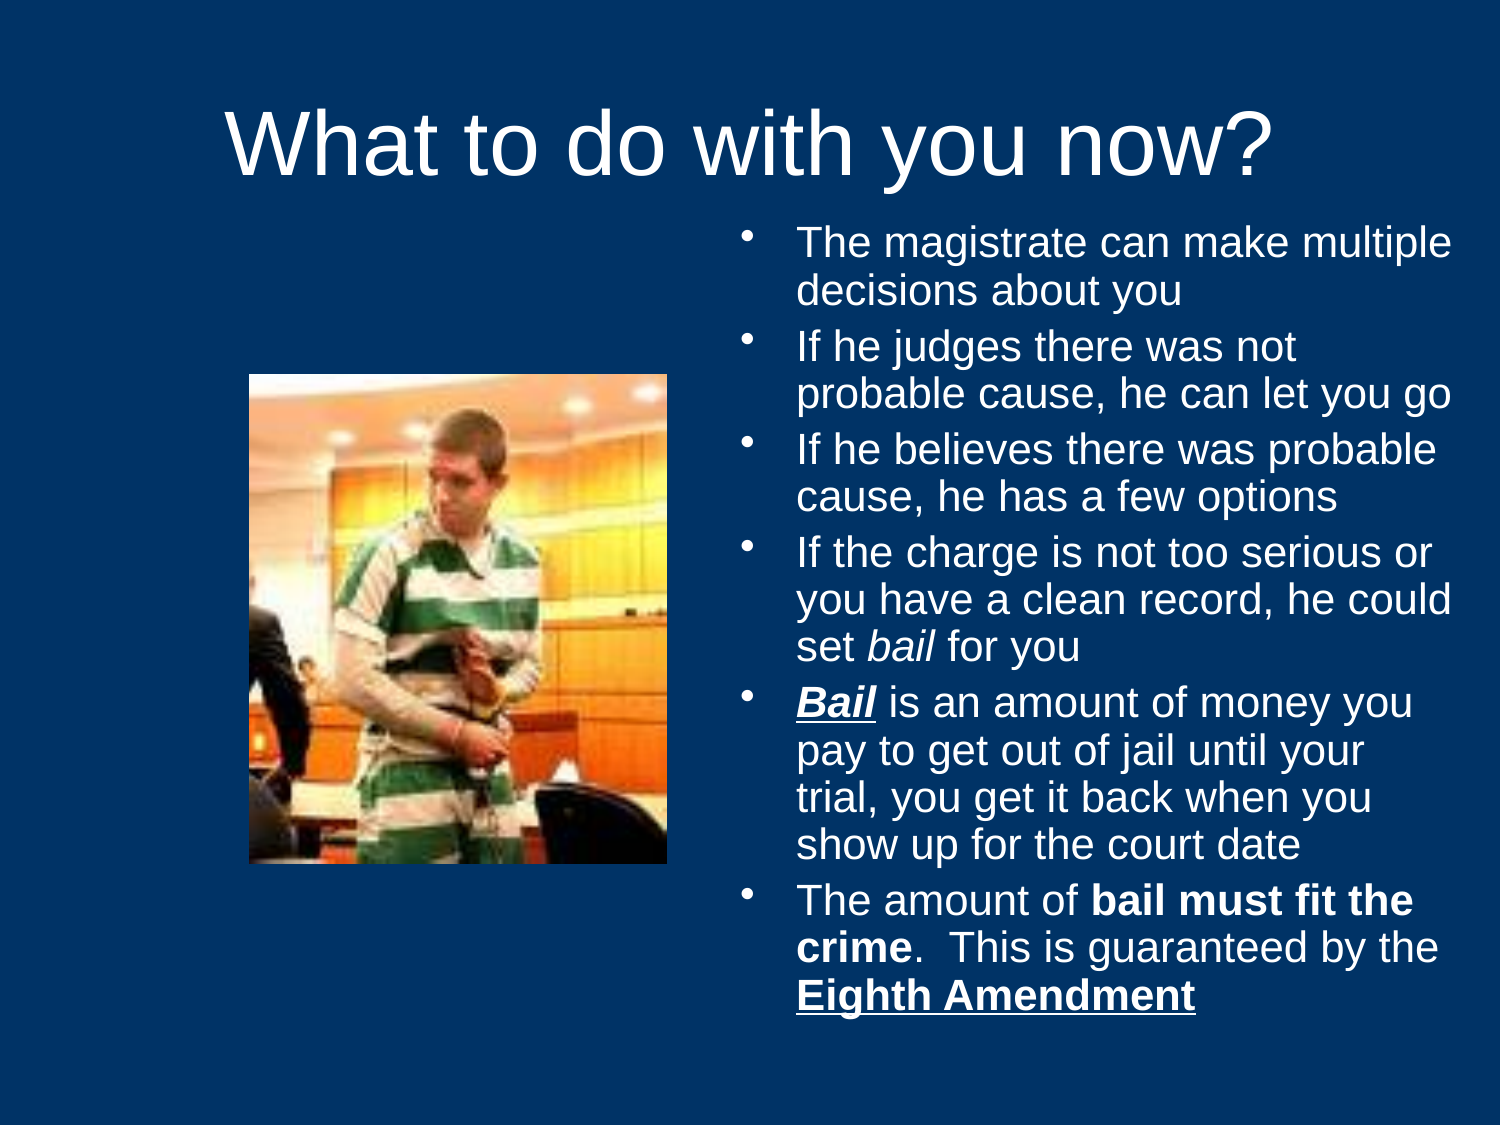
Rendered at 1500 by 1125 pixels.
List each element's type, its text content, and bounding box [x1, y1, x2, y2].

title What to do with you now? [75, 45, 1425, 233]
list The magistrate can make multiple decisions about you If he judges there was not probable cause, he can let you go If he believes there was probable cause, he has a few options If the charge is not too serious or you have a clean record, he could set bail for you Bail is an amount of money you pay to get out of jail until your trial, you get it back when you show up for the court date The amount of bail must fit the crime. This is guaranteed by the Eighth Amendment [725, 212, 1475, 1050]
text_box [249, 374, 667, 864]
